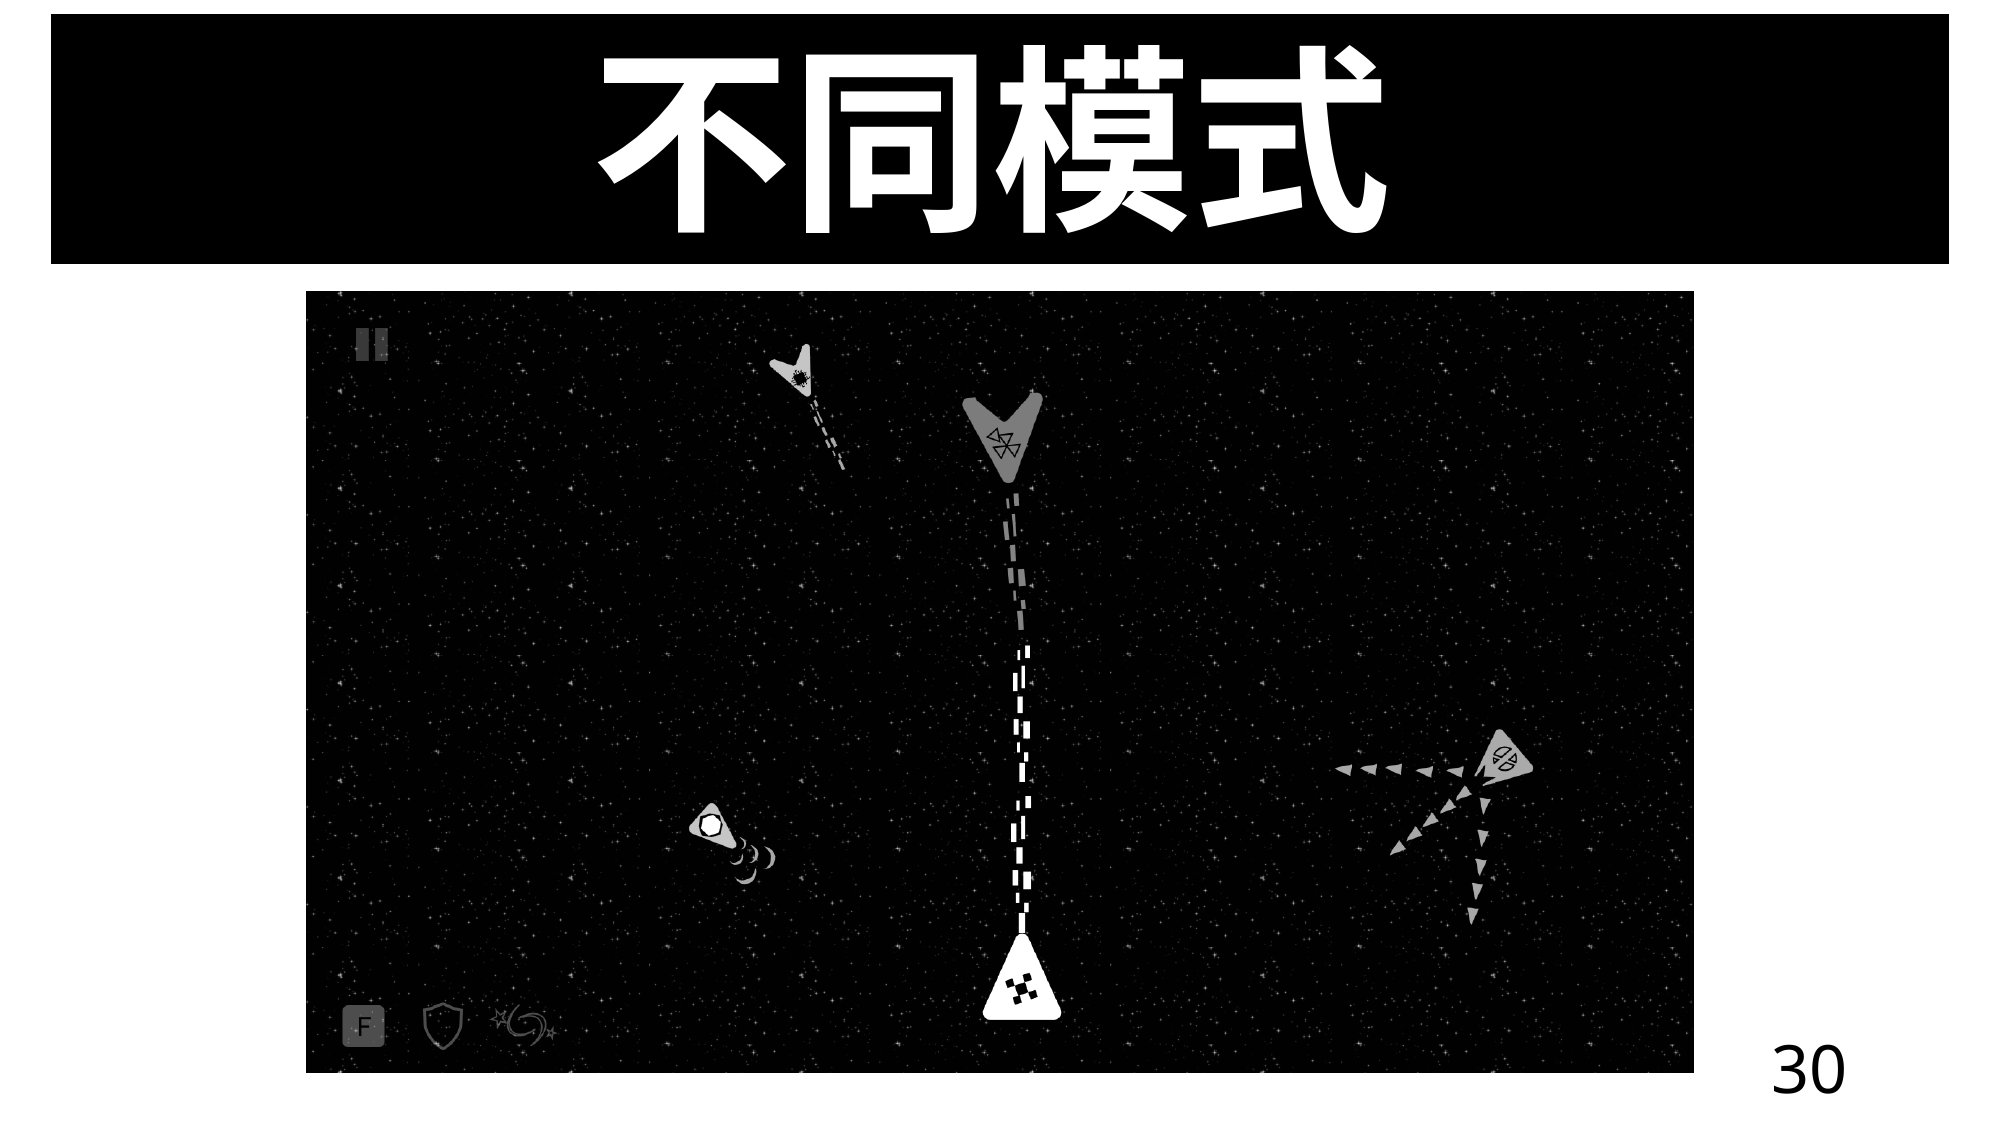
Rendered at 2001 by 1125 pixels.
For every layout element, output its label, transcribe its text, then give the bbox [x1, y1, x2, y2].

text_box 不同模式 [569, 7, 1413, 263]
slide_number 30 [1412, 1042, 1863, 1103]
picture [305, 291, 1694, 1073]
text_box [51, 14, 1949, 264]
